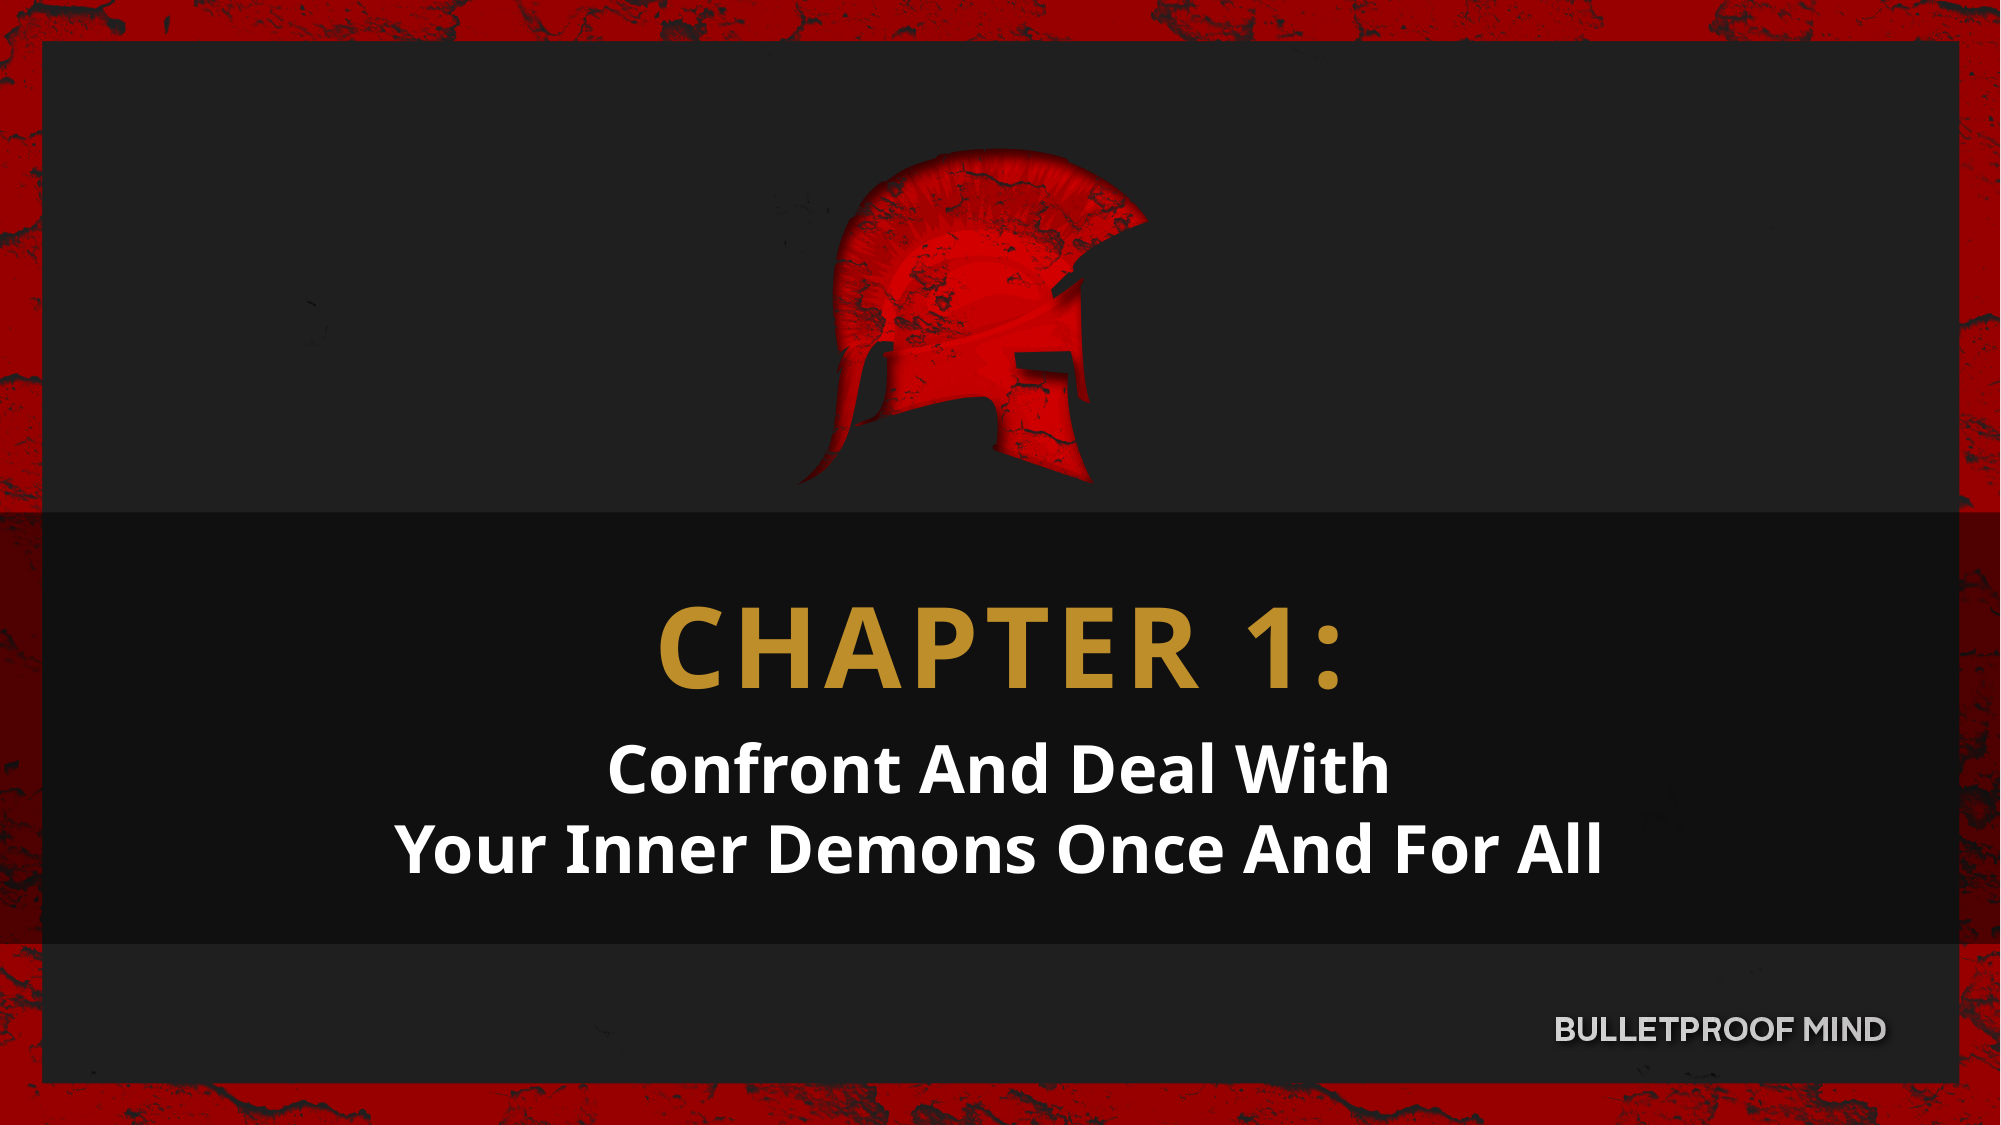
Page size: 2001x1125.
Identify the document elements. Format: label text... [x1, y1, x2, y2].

text_box CHAPTER 1: [37, 568, 1962, 719]
text_box [0, 510, 2000, 946]
text_box Confront And Deal With Your Inner Demons Once And For All [37, 719, 1962, 895]
picture [0, 0, 2001, 1125]
